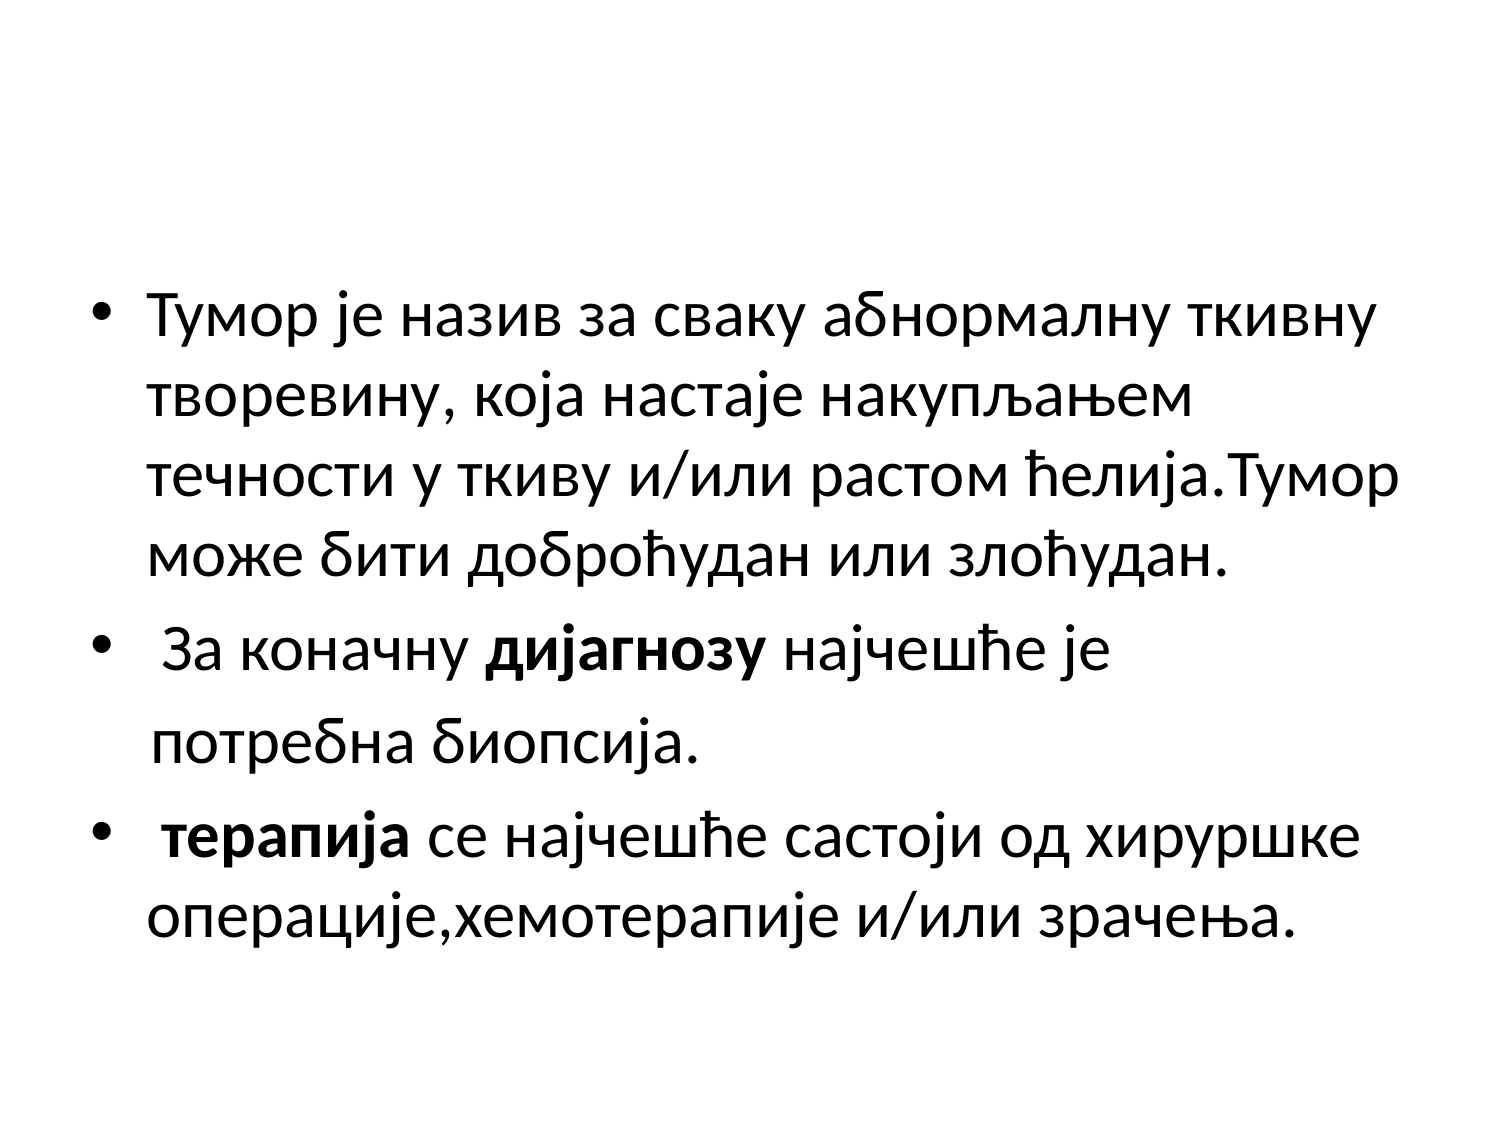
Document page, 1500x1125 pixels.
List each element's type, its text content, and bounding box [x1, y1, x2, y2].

list Тумор је назив за сваку абнормалну ткивну творевину, која настаје накупљањем течности у ткиву и/или растом ћелија.Тумор може бити доброћудан или злоћудан. За коначну дијагнозу најчешће је потребна биопсија. терапија се најчешће састоји од хируршке операције,хемотерапије и/или зрачења. [75, 262, 1425, 1005]
